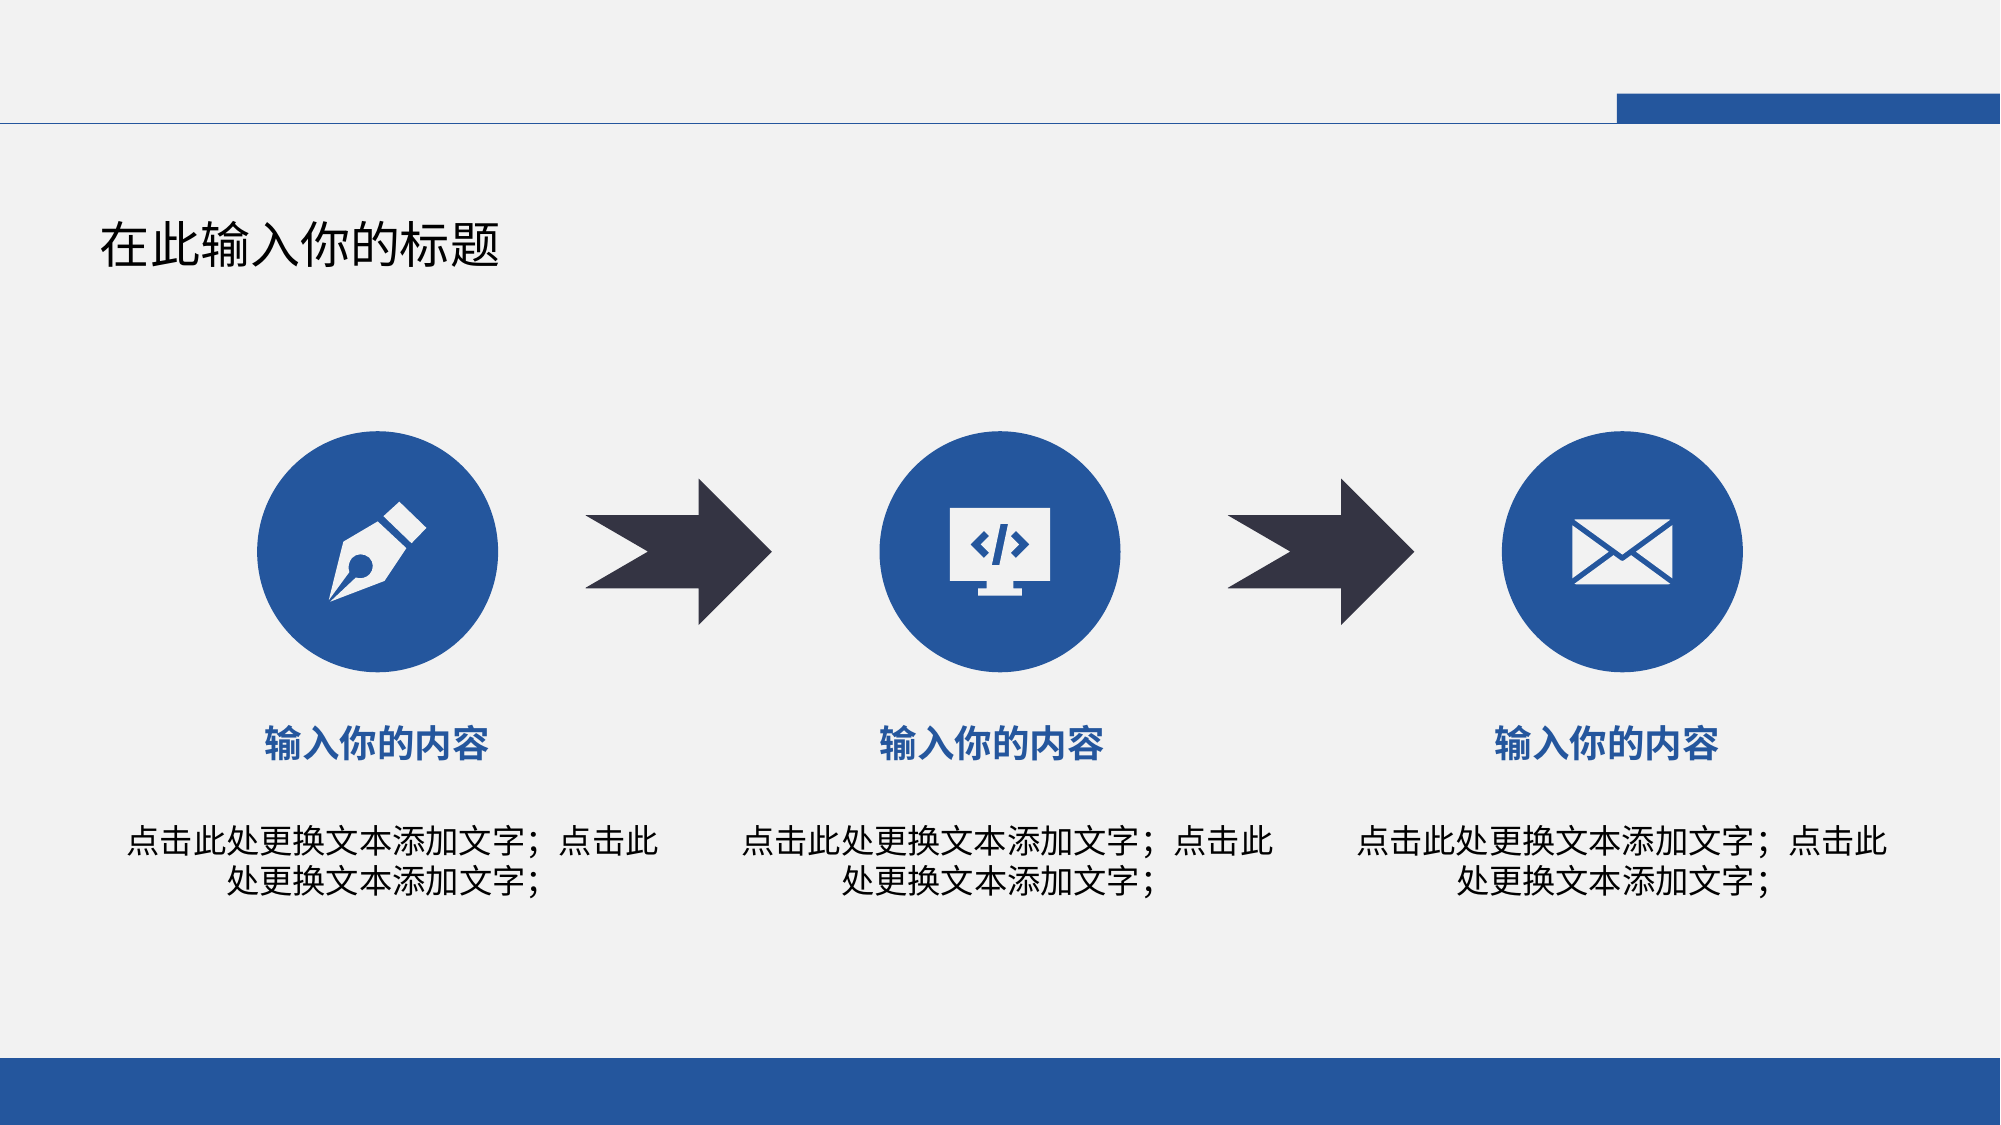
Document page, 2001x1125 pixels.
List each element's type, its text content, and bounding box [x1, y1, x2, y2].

text_box 点击此处更换文本添加文字；点击此处更换文本添加文字； [106, 813, 679, 908]
text_box 在此输入你的标题 [85, 206, 515, 282]
text_box 点击此处更换文本添加文字；点击此处更换文本添加文字； [1336, 813, 1909, 908]
text_box 输入你的内容 [864, 712, 1120, 773]
text_box [0, 1057, 2000, 1125]
text_box [1226, 476, 1416, 628]
text_box 输入你的内容 [1479, 712, 1735, 773]
text_box 点击此处更换文本添加文字；点击此处更换文本添加文字； [721, 813, 1294, 908]
text_box [584, 476, 774, 628]
text_box 输入你的内容 [250, 712, 505, 773]
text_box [257, 431, 499, 673]
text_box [879, 431, 1121, 673]
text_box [1501, 431, 1743, 673]
